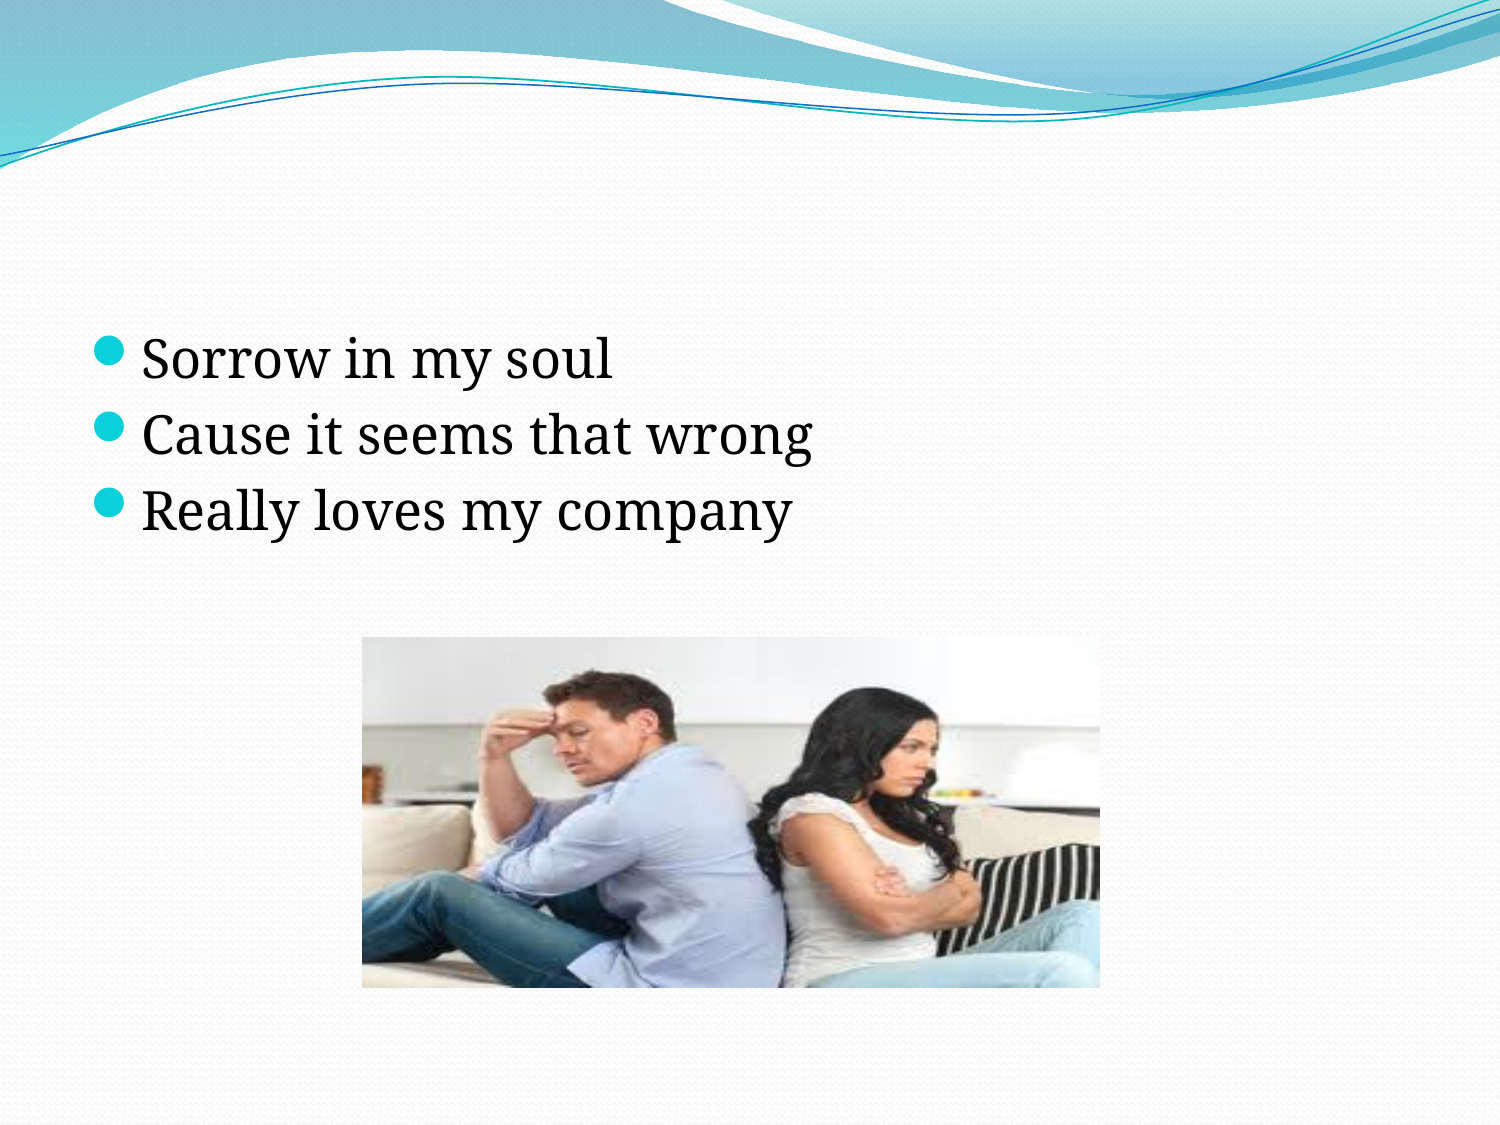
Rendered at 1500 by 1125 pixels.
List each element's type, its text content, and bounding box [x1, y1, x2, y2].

list Sorrow in my soul Cause it seems that wrong Really loves my company [75, 317, 1425, 713]
picture [362, 637, 1101, 988]
